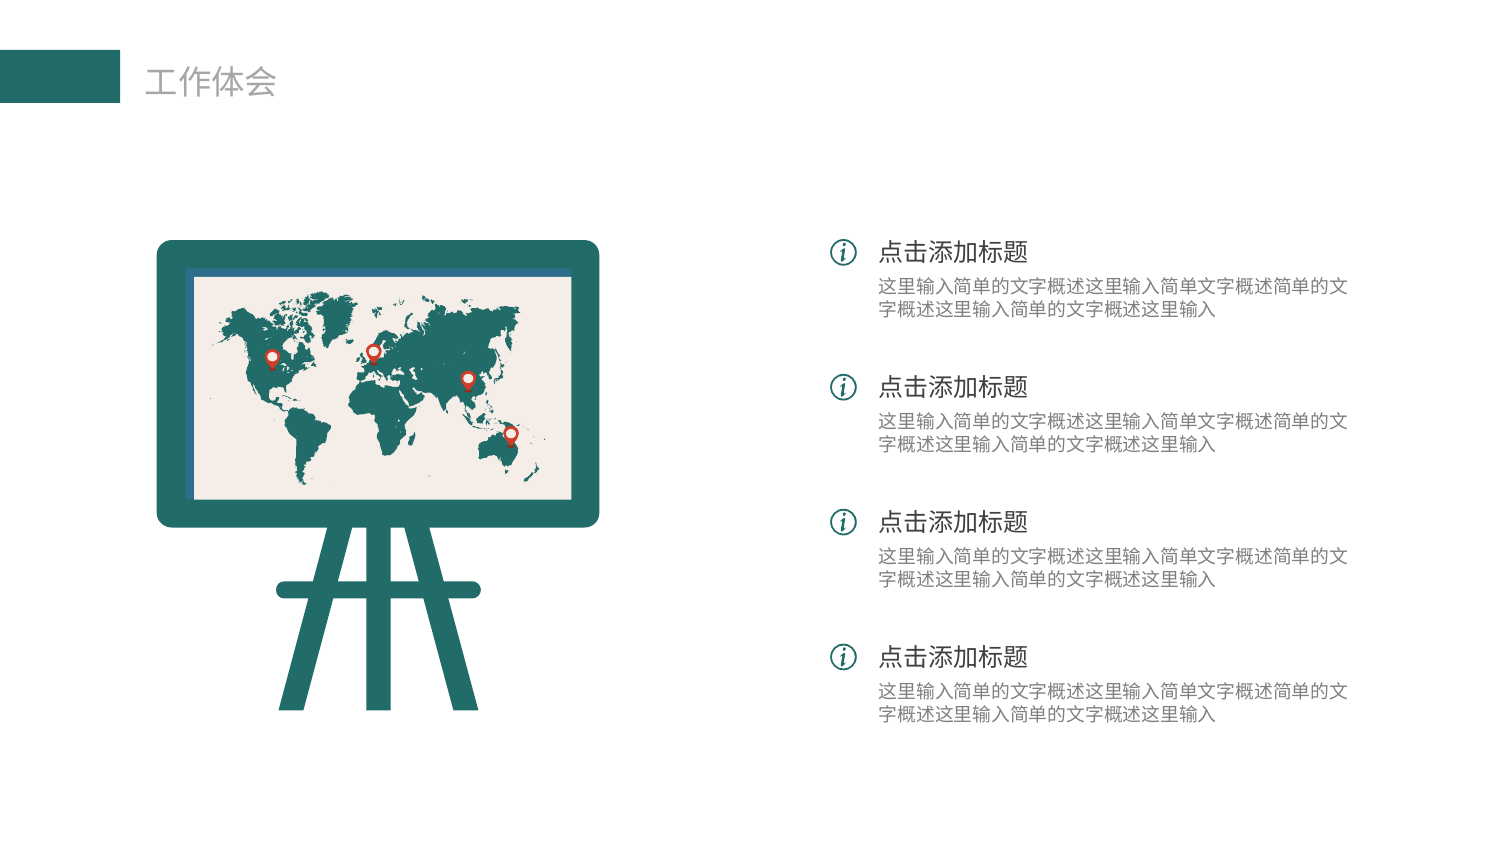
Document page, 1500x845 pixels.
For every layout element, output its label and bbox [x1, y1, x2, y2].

text_box [423, 599, 479, 711]
text_box [477, 431, 519, 468]
text_box [503, 425, 519, 448]
text_box [276, 581, 481, 599]
text_box [348, 295, 521, 456]
text_box [264, 348, 281, 371]
text_box [215, 291, 358, 485]
text_box [194, 276, 572, 500]
text_box [830, 229, 1369, 329]
text_box [523, 462, 540, 483]
text_box [365, 343, 382, 366]
text_box [830, 364, 1369, 464]
text_box [313, 528, 353, 581]
text_box [185, 268, 572, 500]
text_box [460, 370, 477, 393]
text_box [278, 599, 334, 711]
text_box [830, 633, 1369, 734]
text_box [366, 528, 391, 581]
text_box [156, 240, 600, 528]
text_box [366, 599, 391, 711]
text_box [404, 528, 444, 581]
text_box [830, 499, 1369, 599]
